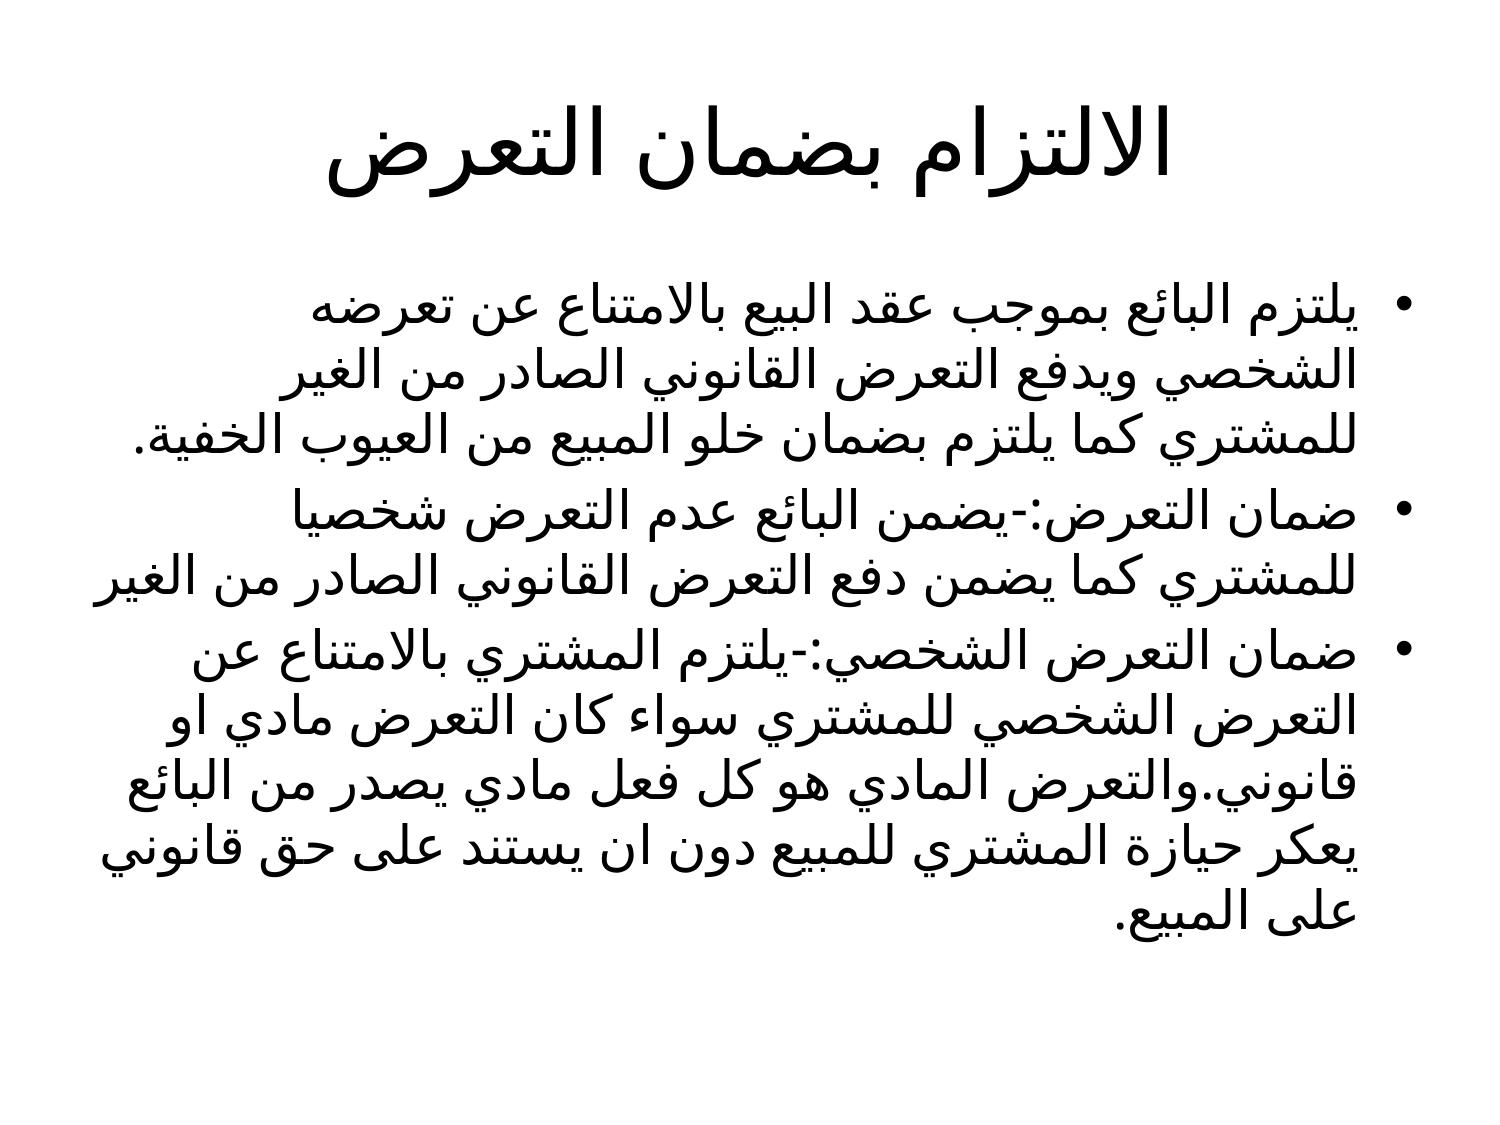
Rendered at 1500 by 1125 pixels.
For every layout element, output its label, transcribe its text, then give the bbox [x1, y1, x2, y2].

list يلتزم البائع بموجب عقد البيع بالامتناع عن تعرضه الشخصي ويدفع التعرض القانوني الصادر من الغير للمشتري كما يلتزم بضمان خلو المبيع من العيوب الخفية. ضمان التعرض:-يضمن البائع عدم التعرض شخصيا للمشتري كما يضمن دفع التعرض القانوني الصادر من الغير ضمان التعرض الشخصي:-يلتزم المشتري بالامتناع عن التعرض الشخصي للمشتري سواء كان التعرض مادي او قانوني.والتعرض المادي هو كل فعل مادي يصدر من البائع يعكر حيازة المشتري للمبيع دون ان يستند على حق قانوني على المبيع. [75, 262, 1425, 1005]
title الالتزام بضمان التعرض [75, 45, 1425, 233]
